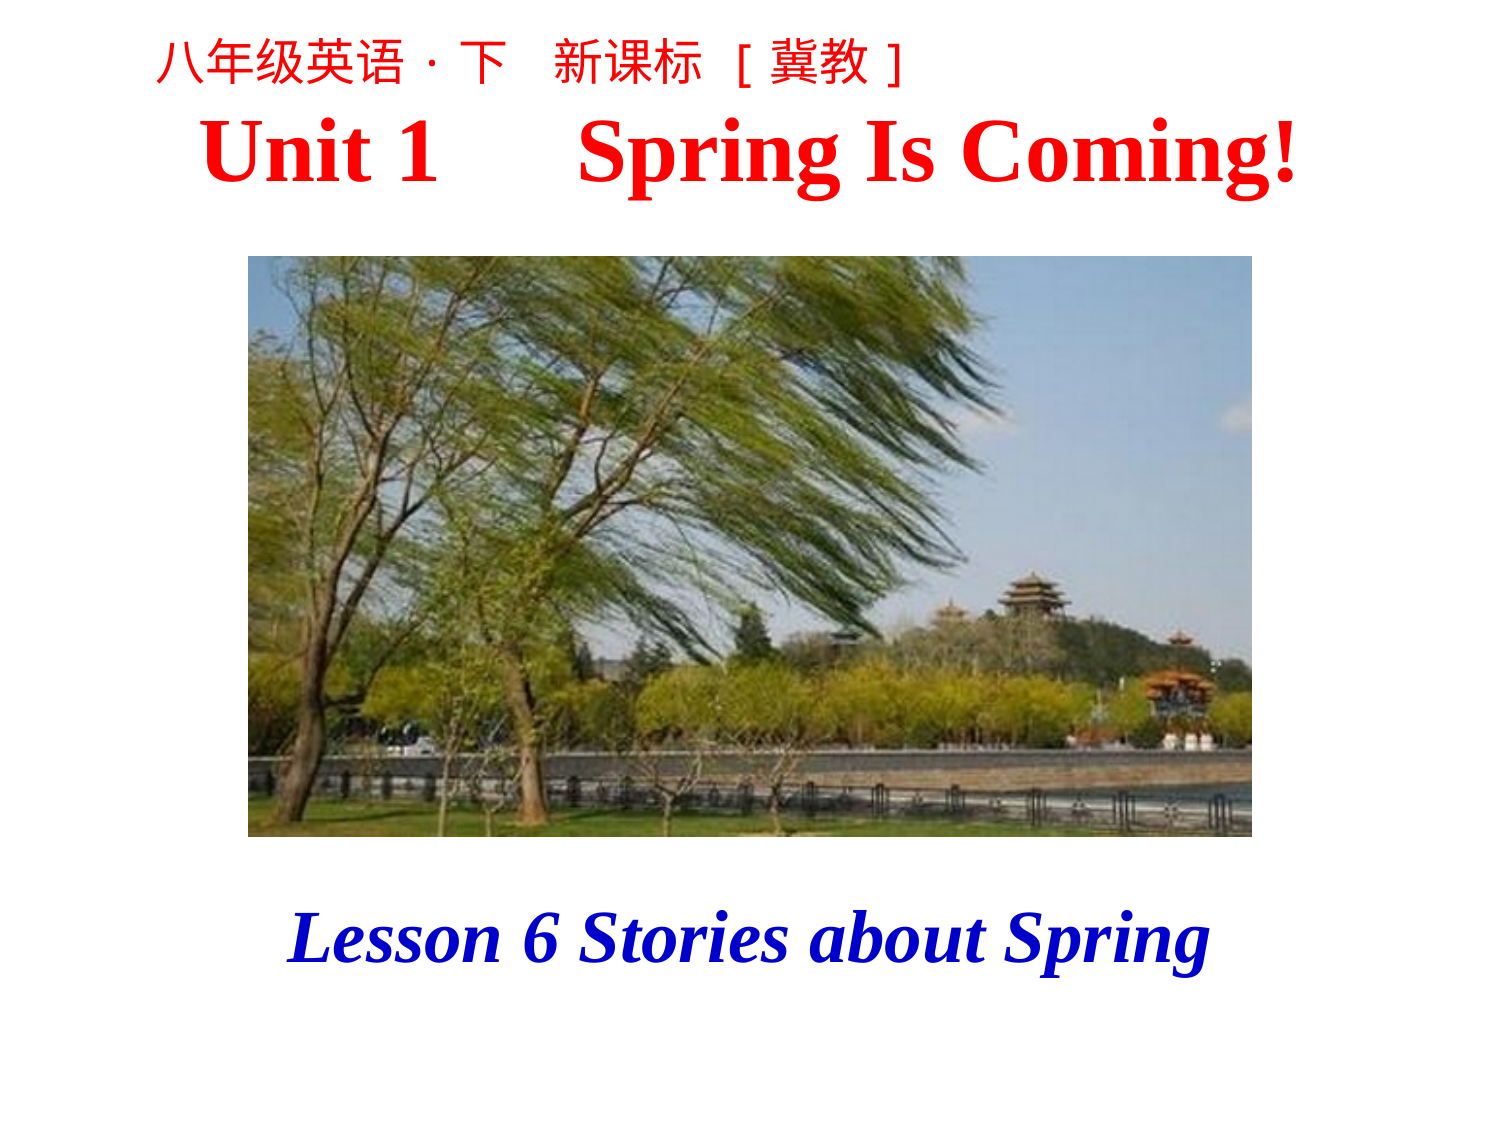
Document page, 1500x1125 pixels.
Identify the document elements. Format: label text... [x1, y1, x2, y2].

text_box Unit 1 Spring Is Coming! [165, 81, 1335, 207]
picture [247, 256, 1253, 837]
text_box 八年级英语·下 新课标 [冀教] [0, 23, 1067, 99]
text_box Lesson 6 Stories about Spring [0, 791, 1500, 985]
